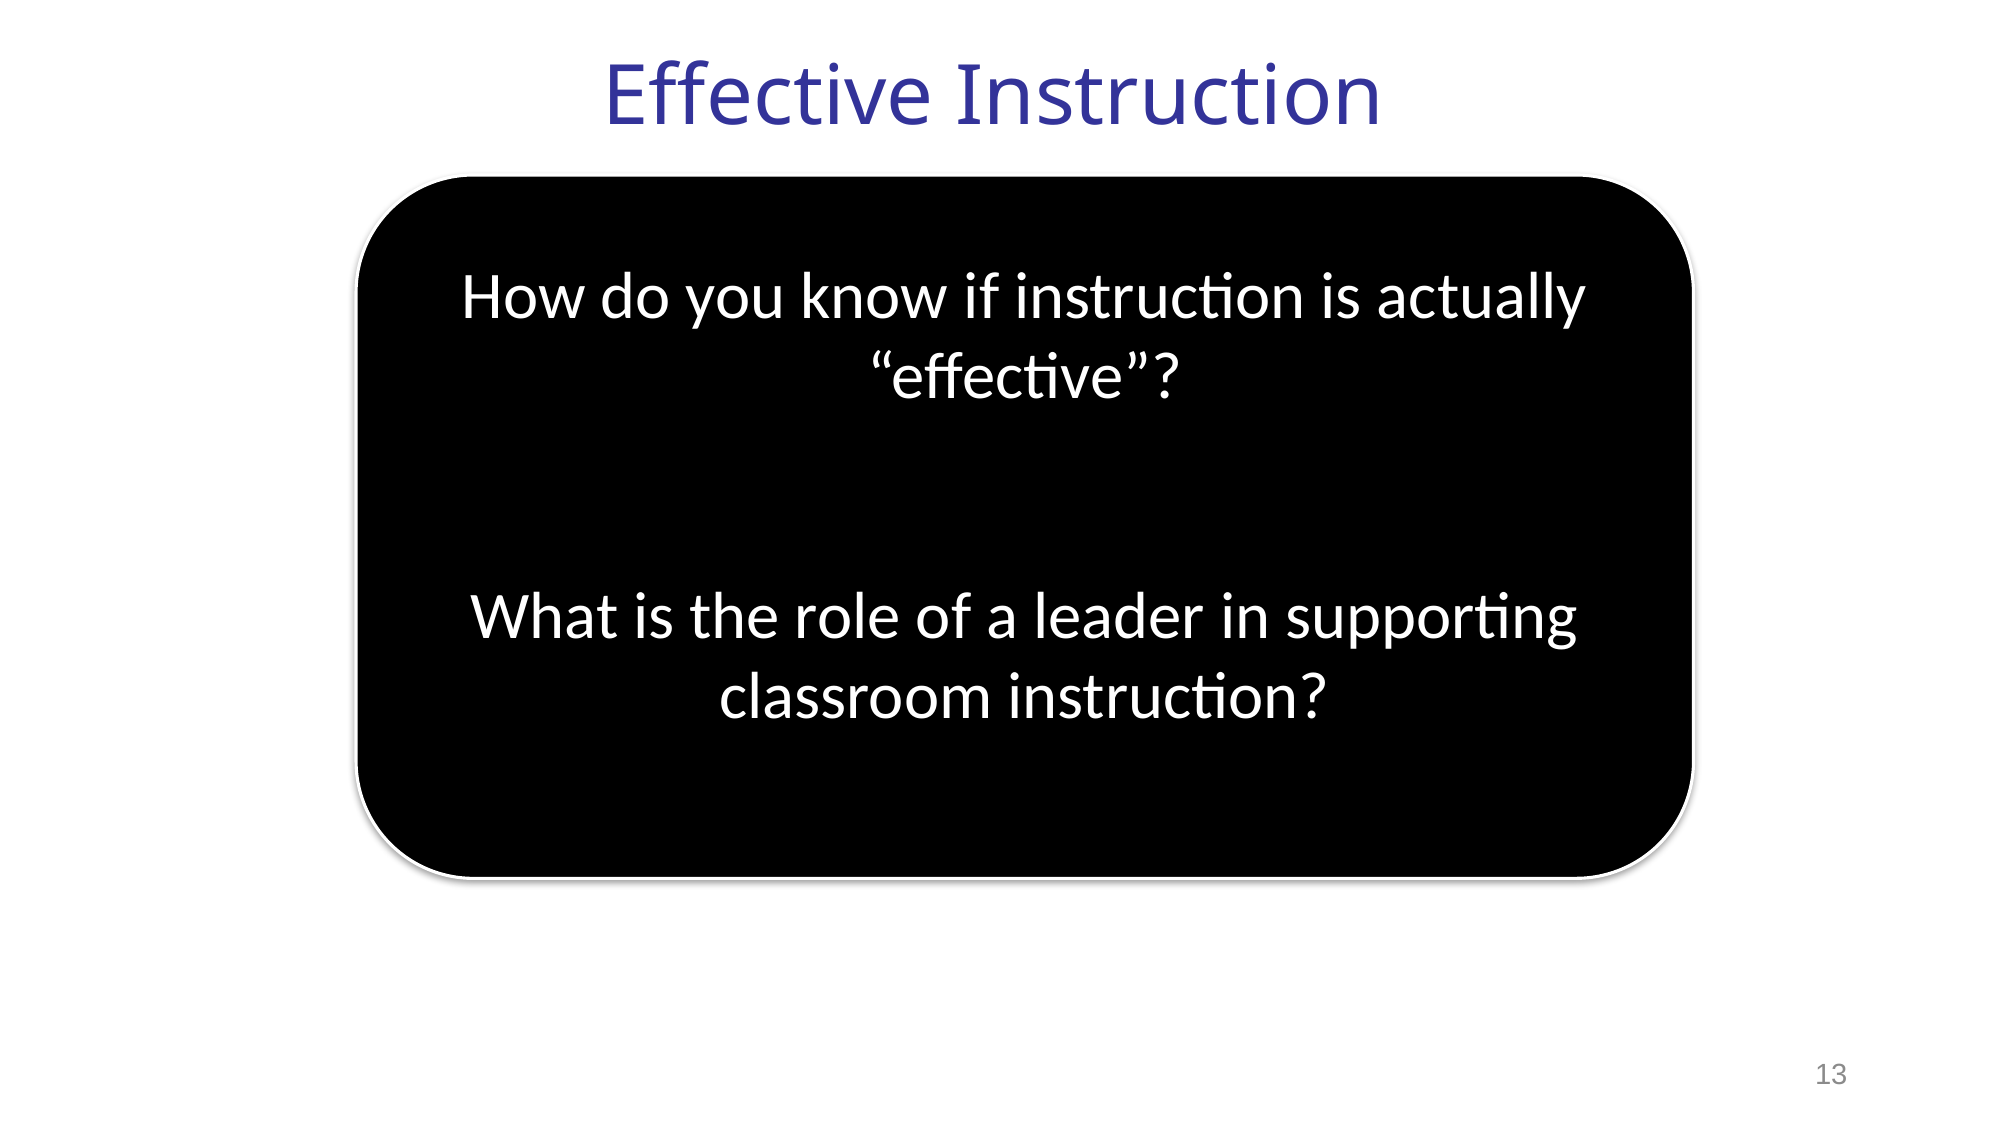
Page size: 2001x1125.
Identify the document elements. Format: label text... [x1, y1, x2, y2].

text_box How do you know if instruction is actually “effective”? What is the role of a leader in supporting classroom instruction? [354, 173, 1696, 880]
slide_number 13 [1412, 1042, 1863, 1103]
text_box Effective Instruction [274, 45, 1713, 138]
